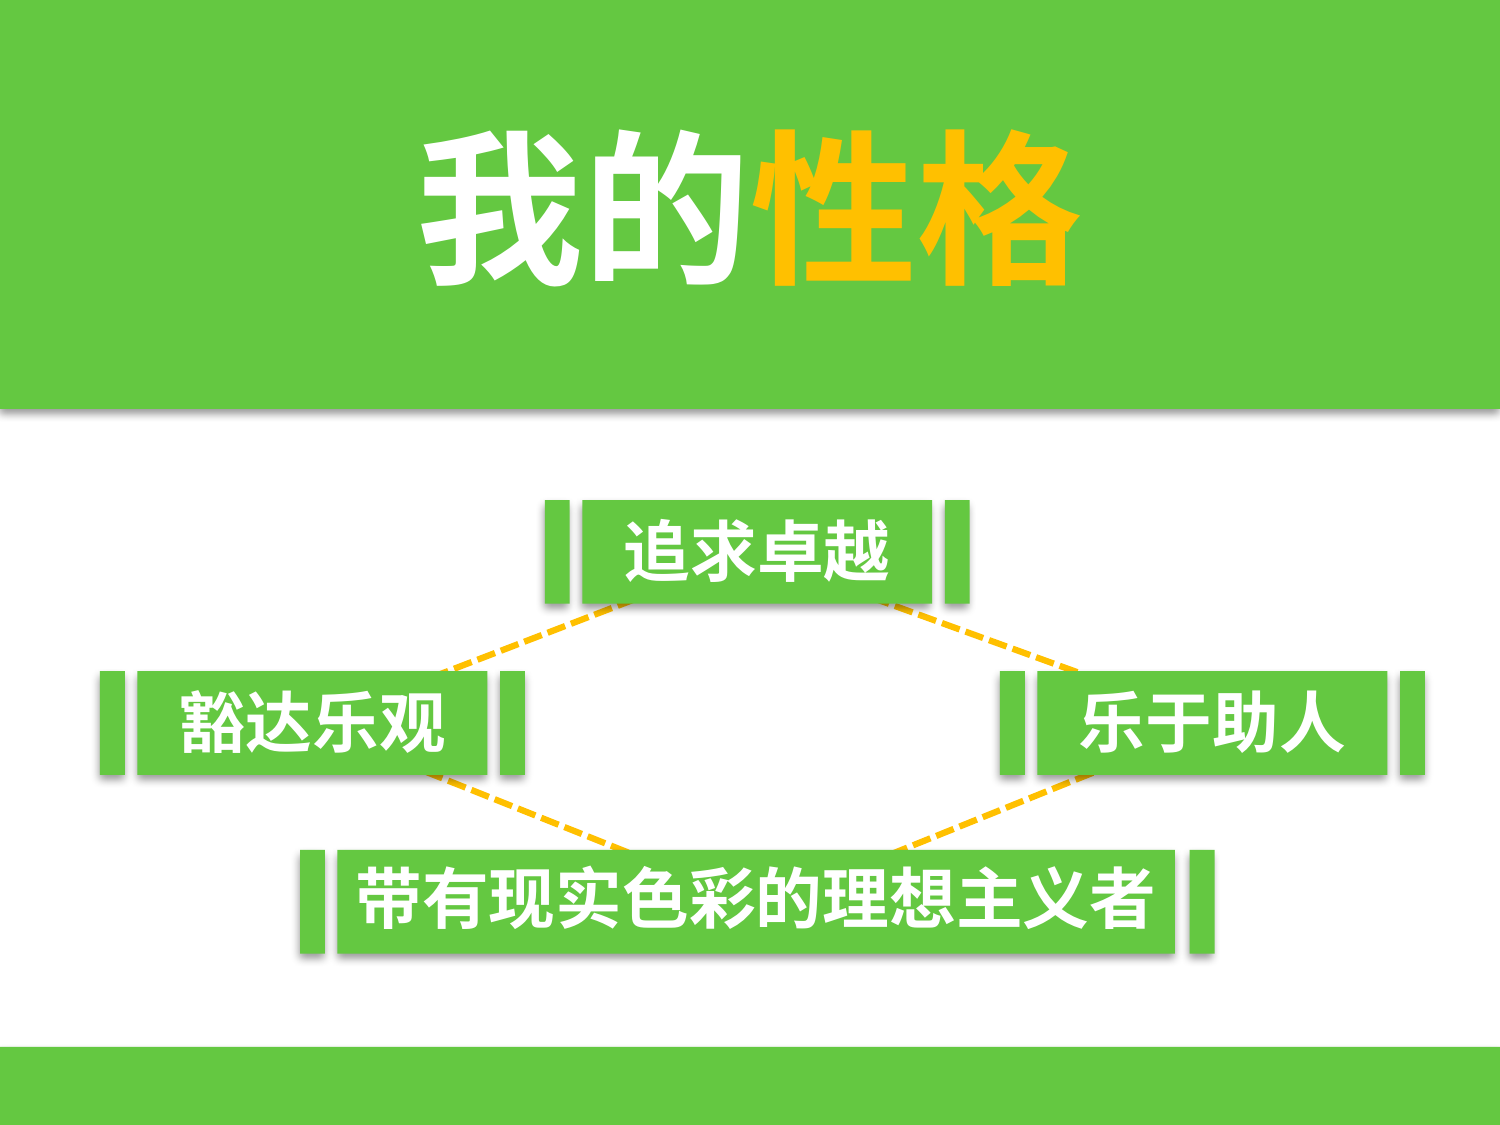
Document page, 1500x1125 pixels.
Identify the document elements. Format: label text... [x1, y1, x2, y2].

text_box 我的性格 [0, 0, 1500, 411]
text_box [0, 1045, 1500, 1125]
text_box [99, 499, 1426, 954]
